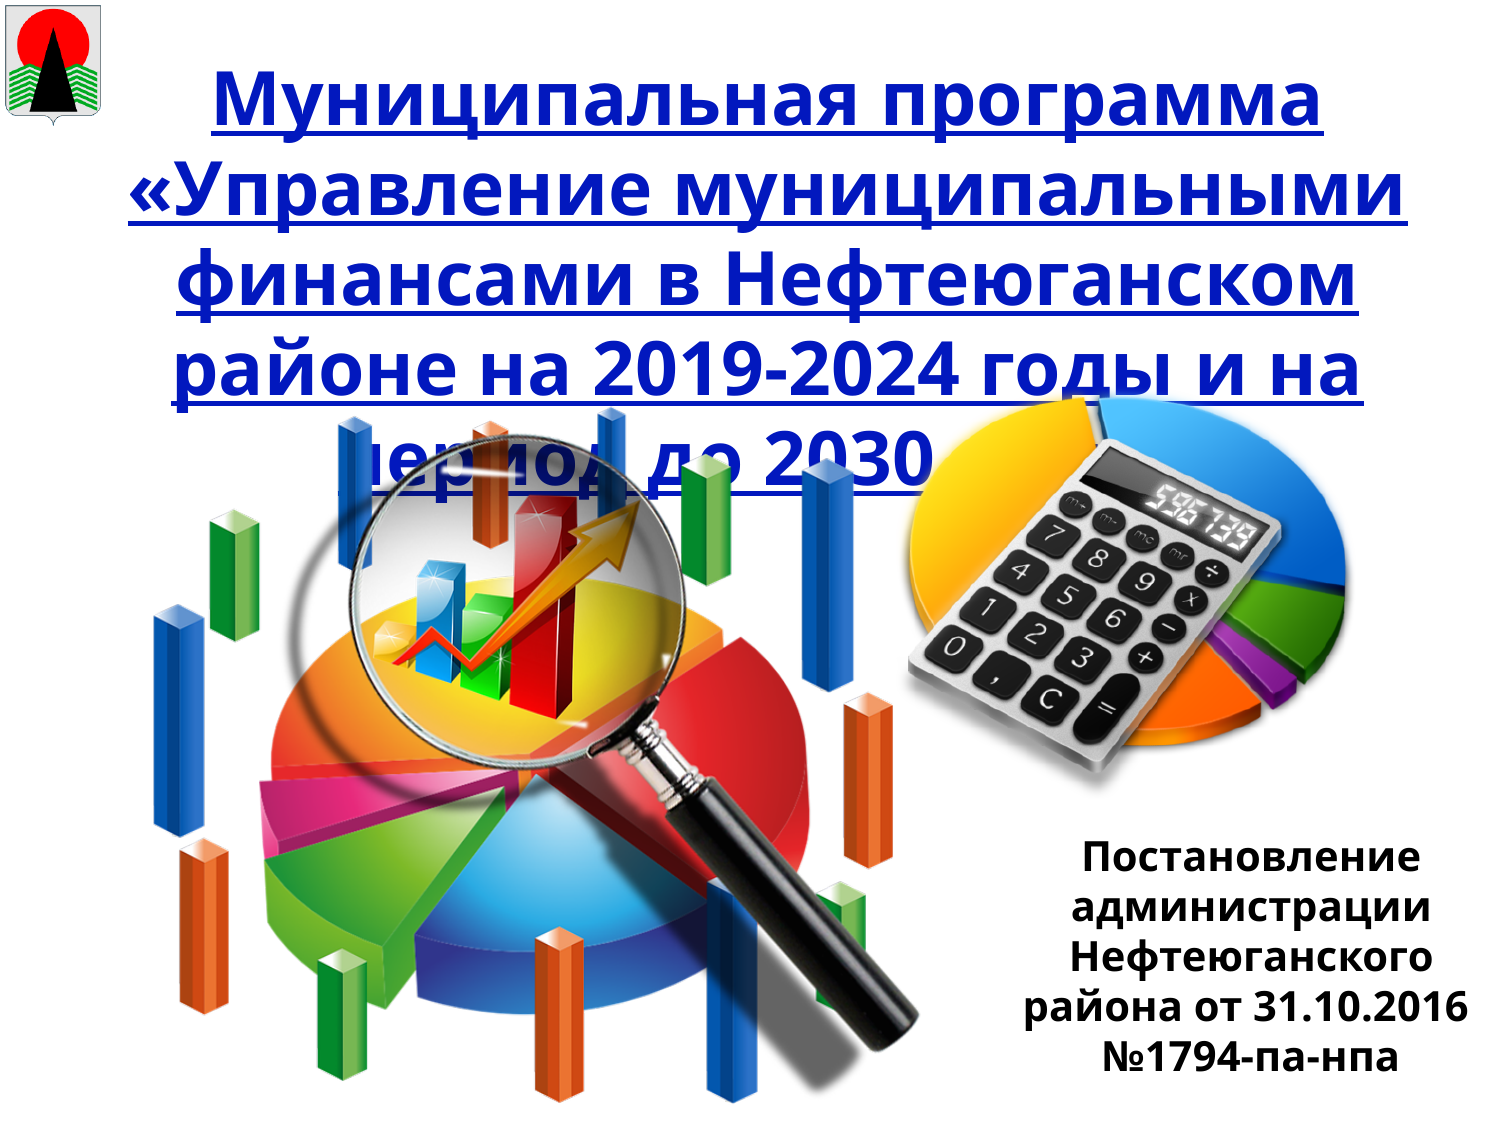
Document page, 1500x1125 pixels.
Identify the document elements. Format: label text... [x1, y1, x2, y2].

text_box Муниципальная программа «Управление муниципальными финансами в Нефтеюганском районе на 2019-2024 годы и на период до 2030 года» [112, 42, 1423, 508]
picture [29, 314, 1363, 1115]
text_box Постановление администрации Нефтеюганского района от 31.10.2016 №1794-па-нпа [1002, 822, 1500, 1088]
picture [5, 4, 101, 126]
